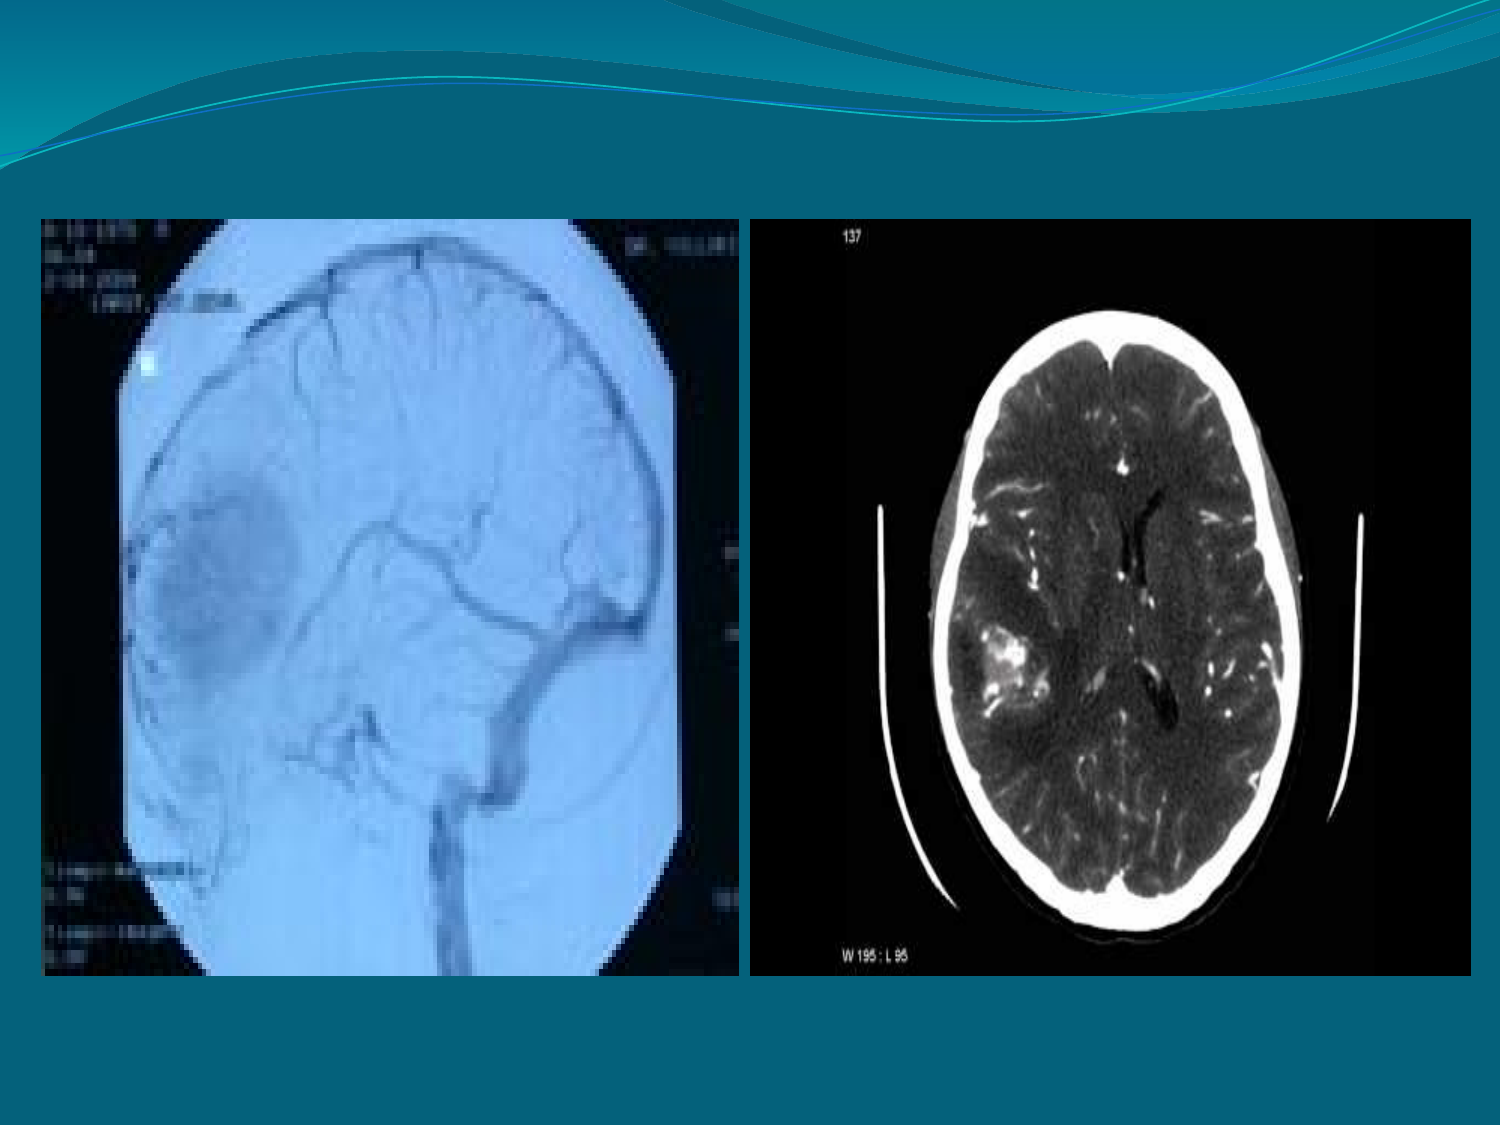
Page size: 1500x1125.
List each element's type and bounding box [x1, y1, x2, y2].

list [749, 219, 1471, 977]
list [41, 219, 739, 977]
